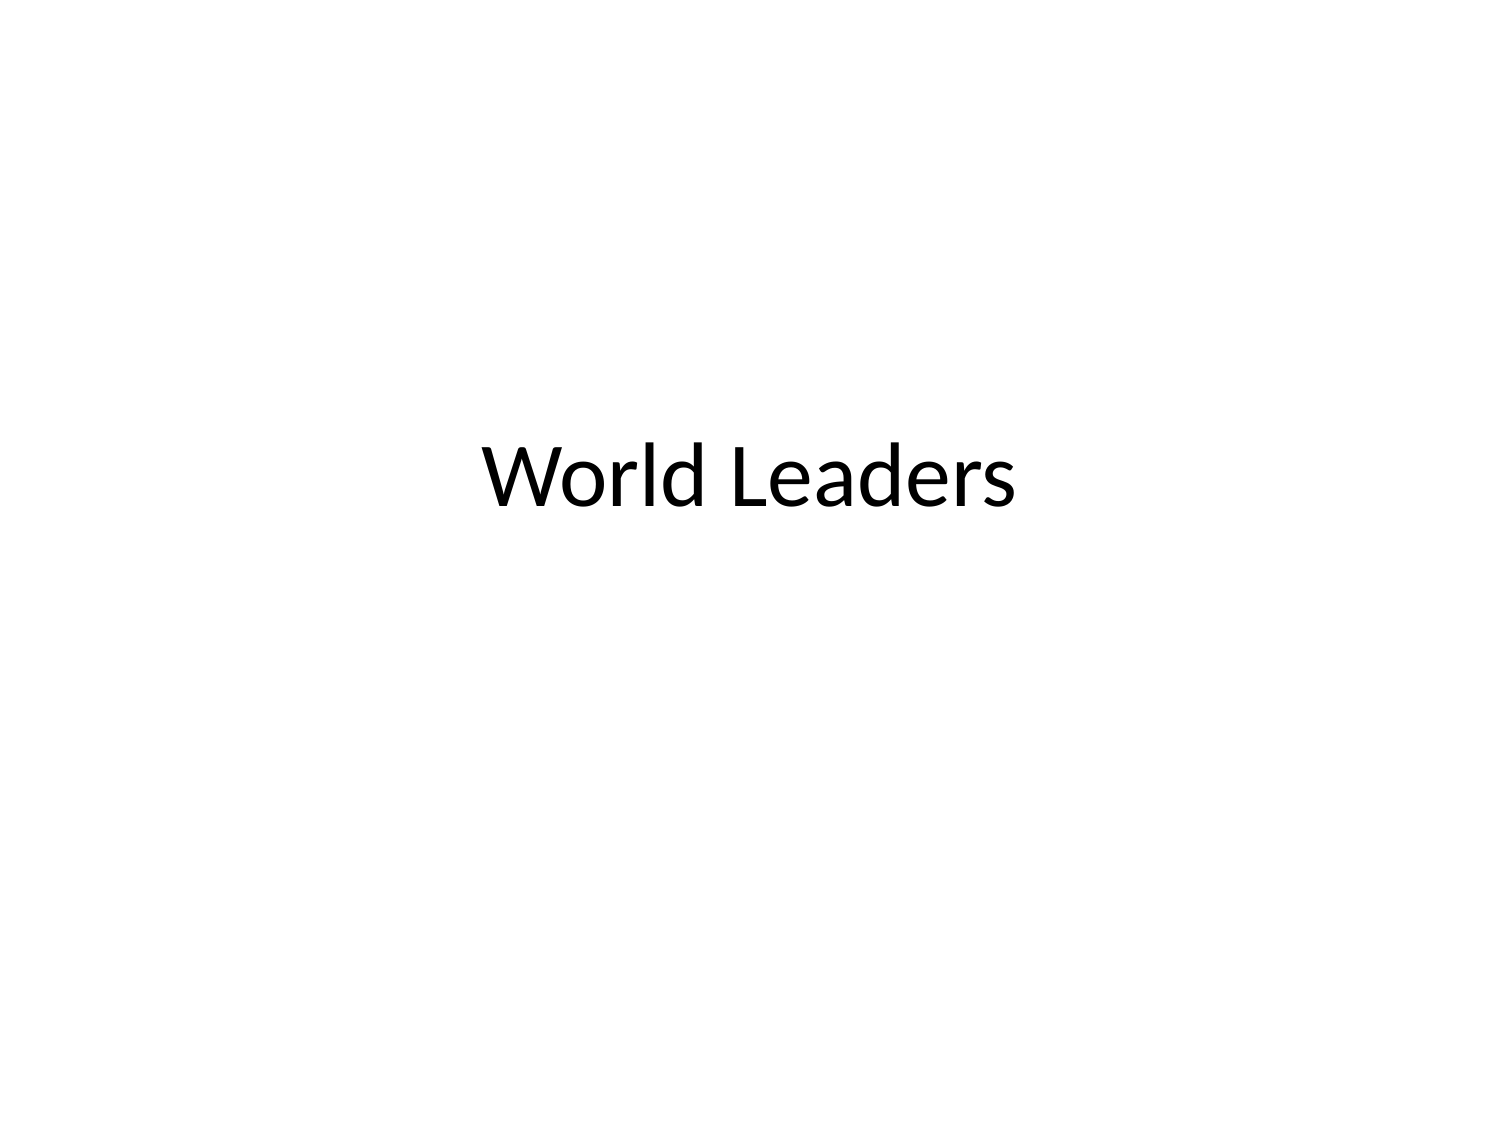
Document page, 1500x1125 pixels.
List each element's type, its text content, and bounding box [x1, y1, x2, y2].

title World Leaders [112, 349, 1388, 591]
